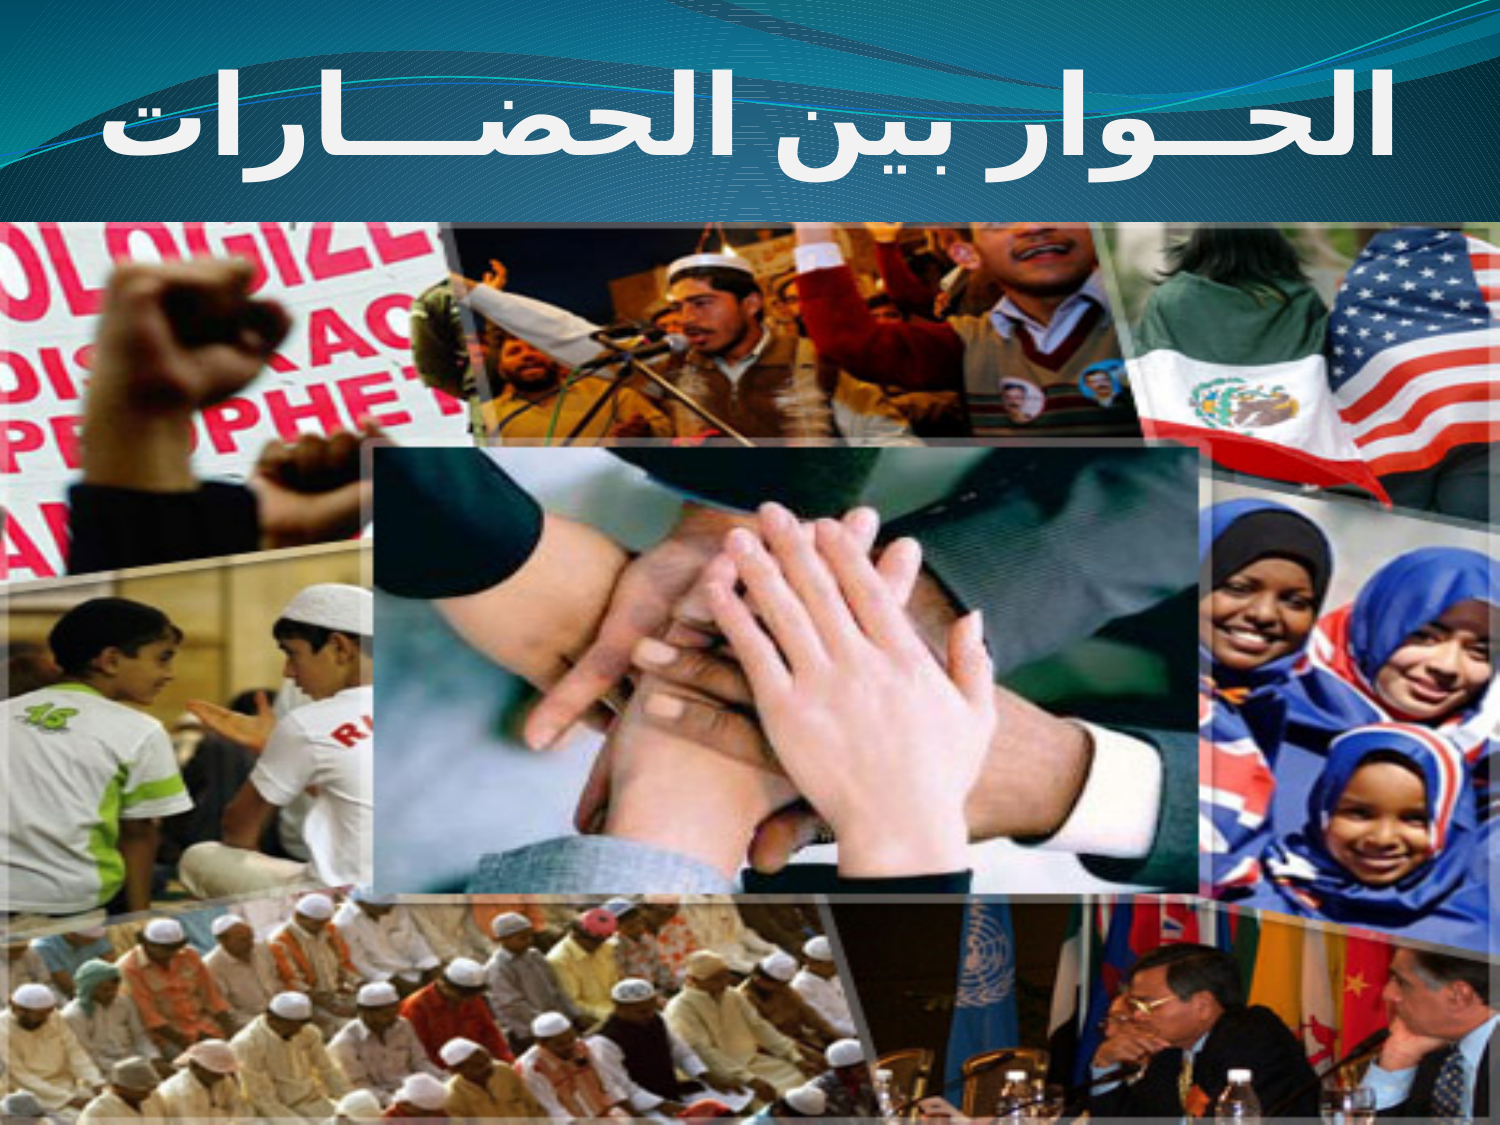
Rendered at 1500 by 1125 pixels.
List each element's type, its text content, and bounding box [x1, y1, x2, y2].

text_box الحــوار بين الحضـــارات [81, 35, 1419, 186]
picture [0, 222, 1500, 1125]
